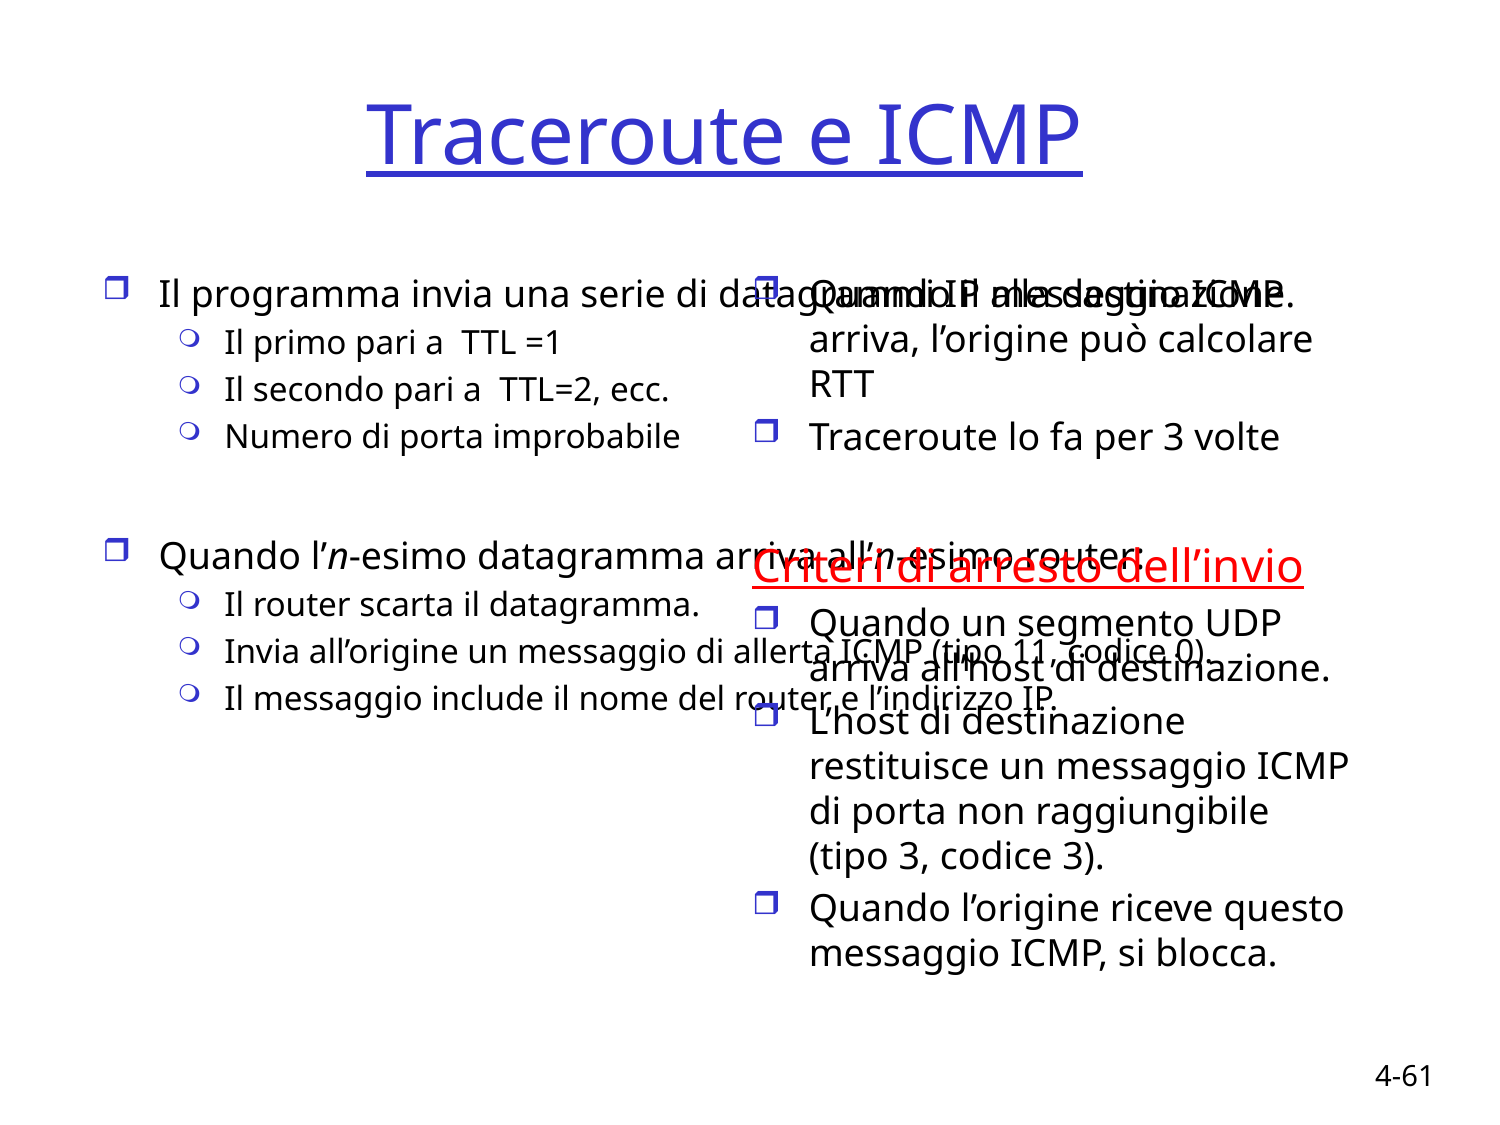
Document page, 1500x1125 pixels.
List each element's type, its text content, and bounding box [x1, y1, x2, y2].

slide_number 4-61 [1338, 1049, 1451, 1125]
list Il programma invia una serie di datagrammi IP alla destinazione. Il primo pari a TTL =1 Il secondo pari a TTL=2, ecc. Numero di porta improbabile Quando l’n-esimo datagramma arriva all’n-esimo router: Il router scarta il datagramma. Invia all’origine un messaggio di allerta ICMP (tipo 11, codice 0). Il messaggio include il nome del router e l’indirizzo IP. [87, 262, 737, 1026]
list Quando il messaggio ICMP arriva, l’origine può calcolare RTT Traceroute lo fa per 3 volte Criteri di arresto dell’invio Quando un segmento UDP arriva all’host di destinazione. L’host di destinazione restituisce un messaggio ICMP di porta non raggiungibile (tipo 3, codice 3). Quando l’origine riceve questo messaggio ICMP, si blocca. [737, 262, 1375, 1026]
title Traceroute e ICMP [87, 37, 1363, 226]
